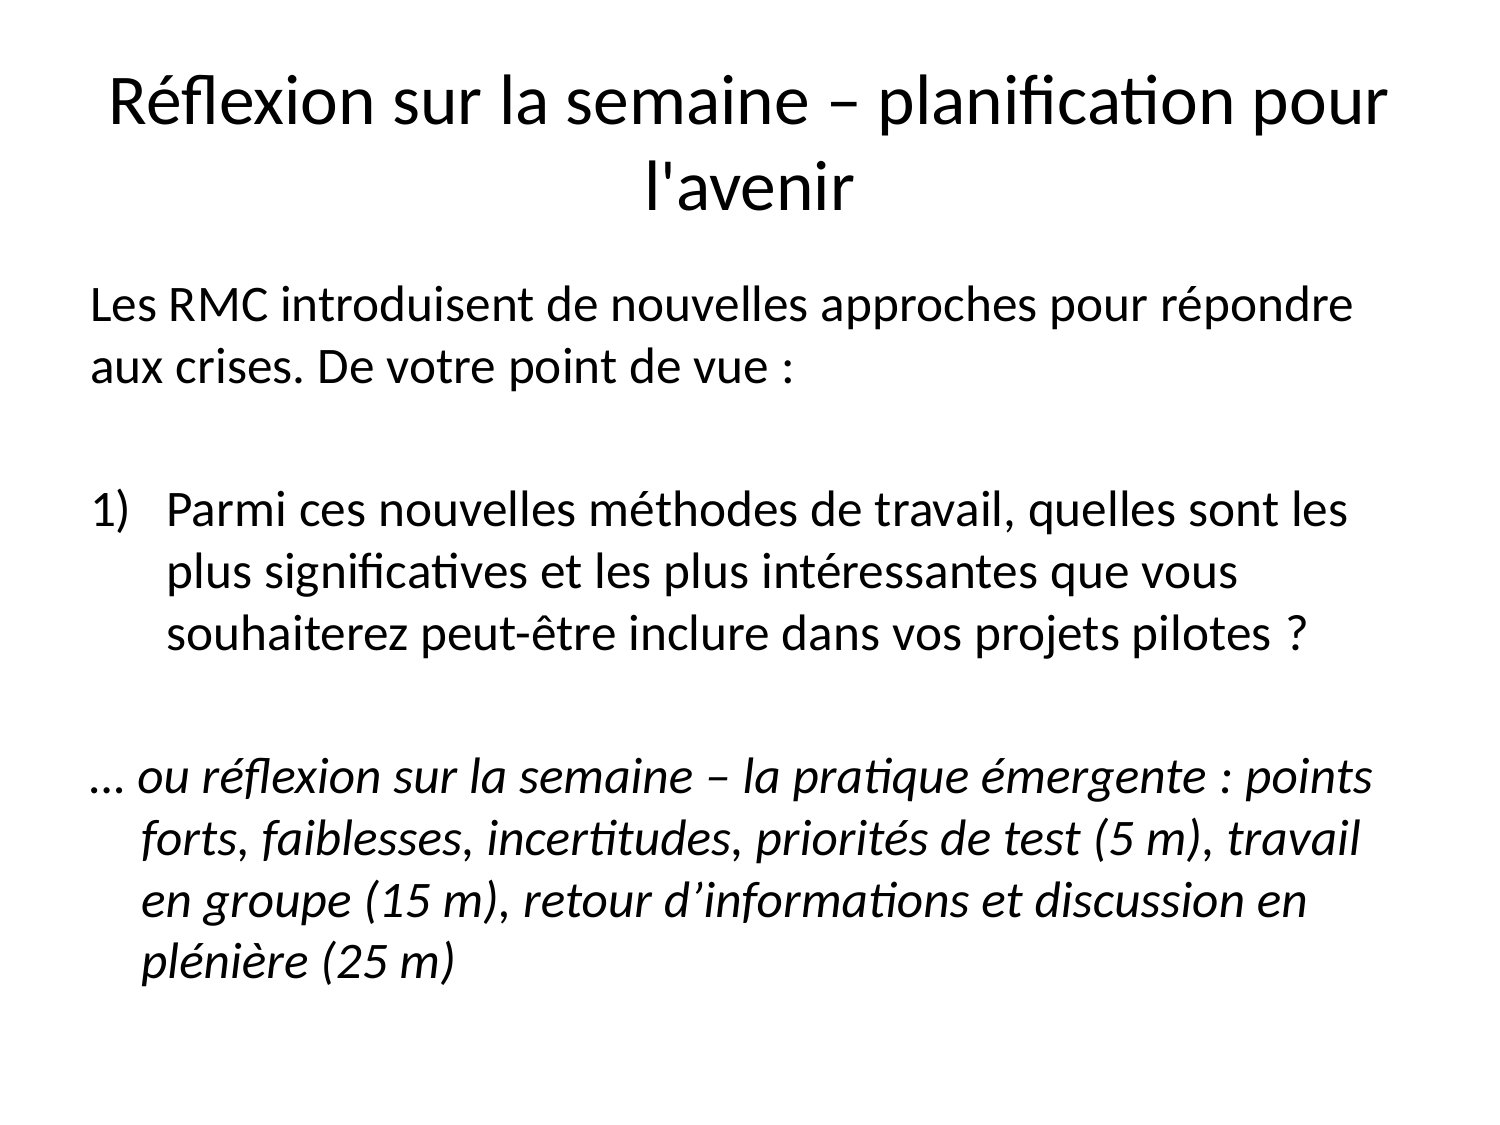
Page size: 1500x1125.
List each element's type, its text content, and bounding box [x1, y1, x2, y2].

list Les RMC introduisent de nouvelles approches pour répondre aux crises. De votre point de vue : Parmi ces nouvelles méthodes de travail, quelles sont les plus significatives et les plus intéressantes que vous souhaiterez peut-être inclure dans vos projets pilotes ? … ou réflexion sur la semaine – la pratique émergente : points forts, faiblesses, incertitudes, priorités de test (5 m), travail en groupe (15 m), retour d’informations et discussion en plénière (25 m) [75, 262, 1425, 1005]
title Réflexion sur la semaine – planification pour l'avenir [75, 45, 1425, 233]
